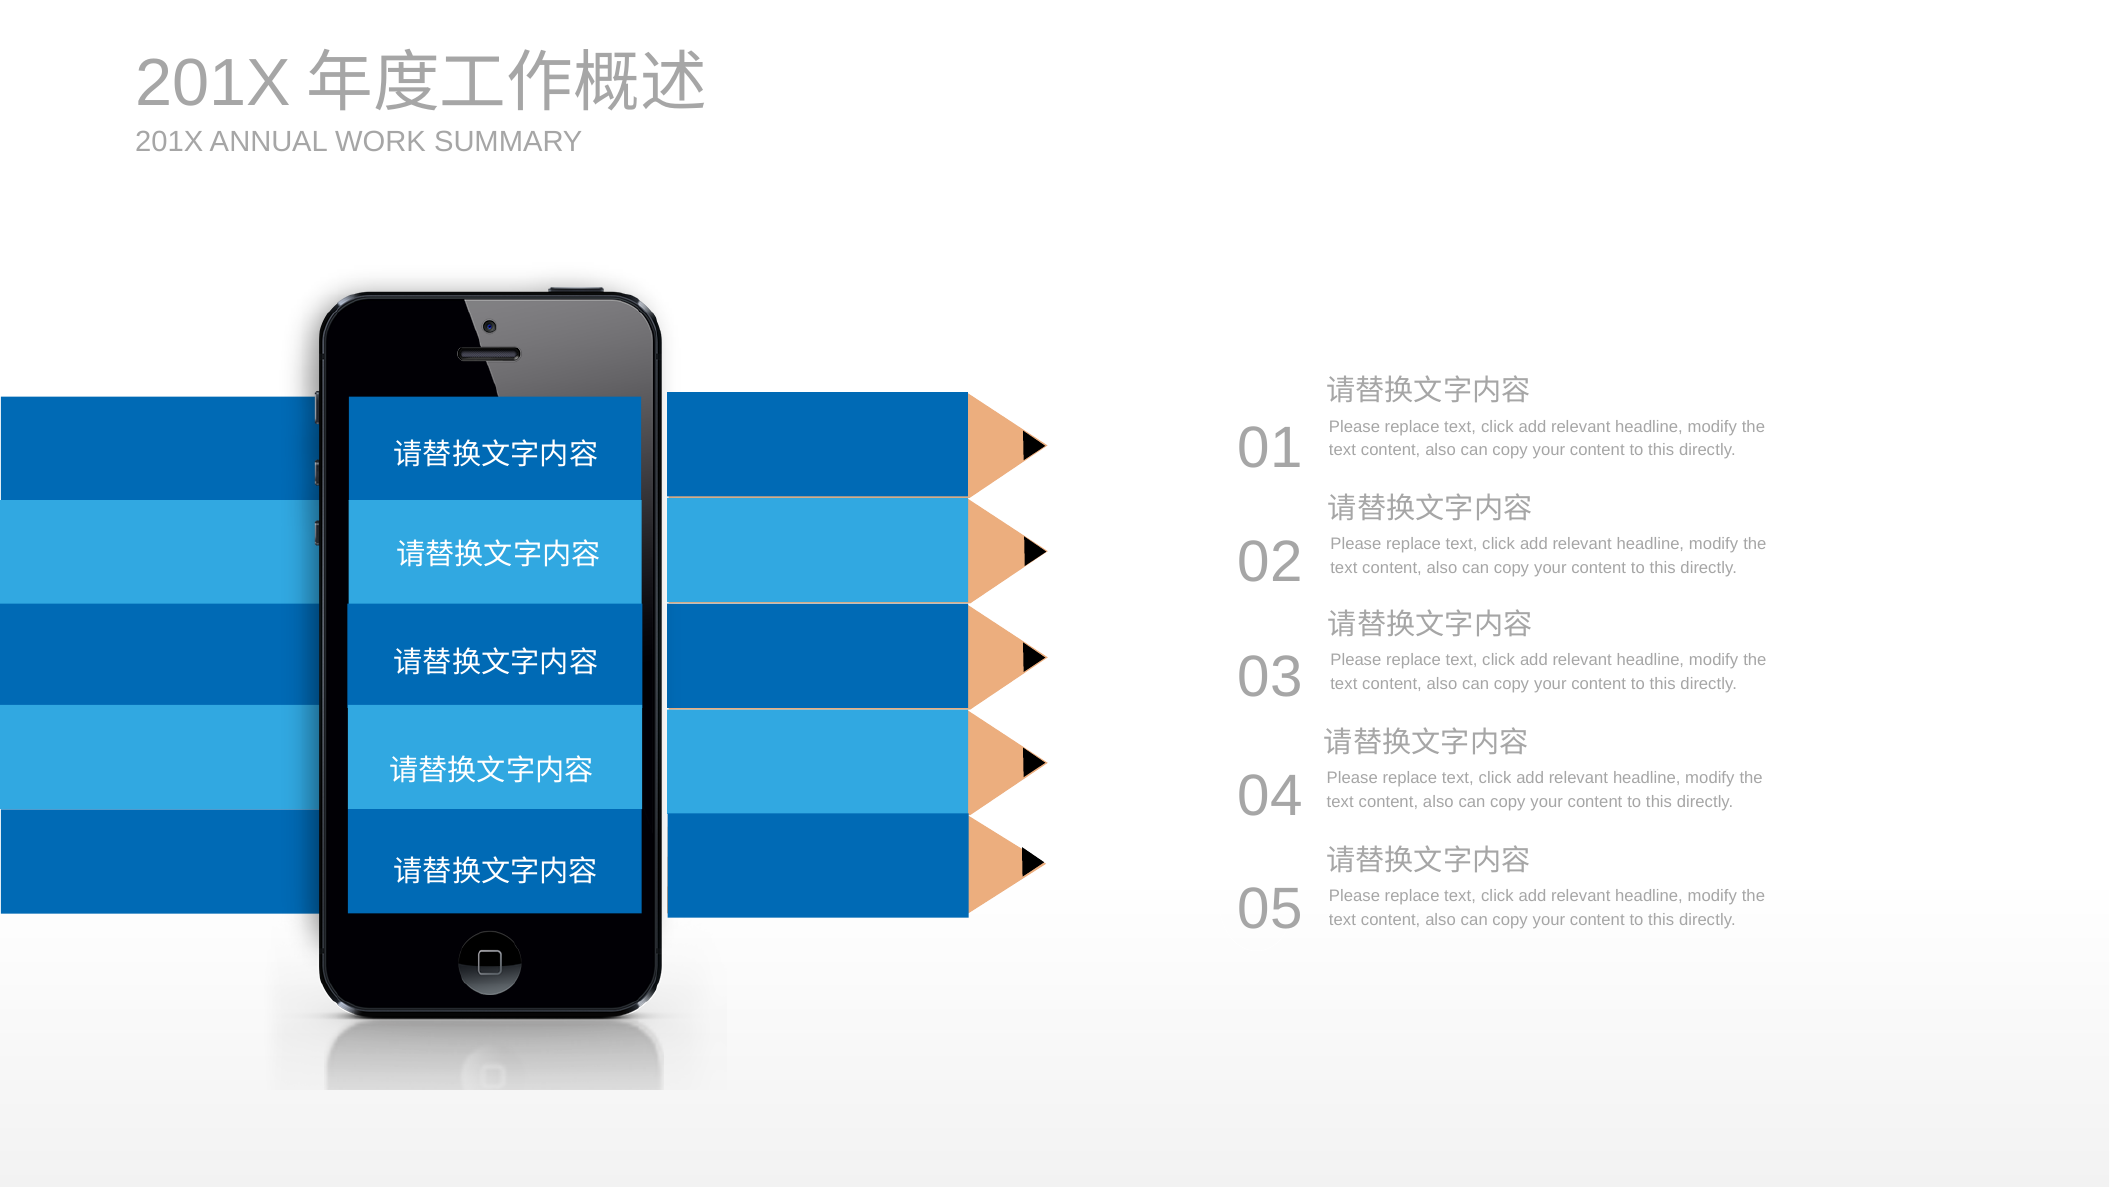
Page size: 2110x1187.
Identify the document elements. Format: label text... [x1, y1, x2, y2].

text_box 201X ANNUAL WORK SUMMARY [135, 122, 596, 158]
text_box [1219, 716, 1764, 834]
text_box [1219, 598, 1768, 721]
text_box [1219, 364, 1766, 482]
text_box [1219, 834, 1766, 951]
text_box 201X年度工作概述 [135, 38, 783, 119]
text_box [1219, 482, 1768, 598]
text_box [0, 224, 1048, 1090]
